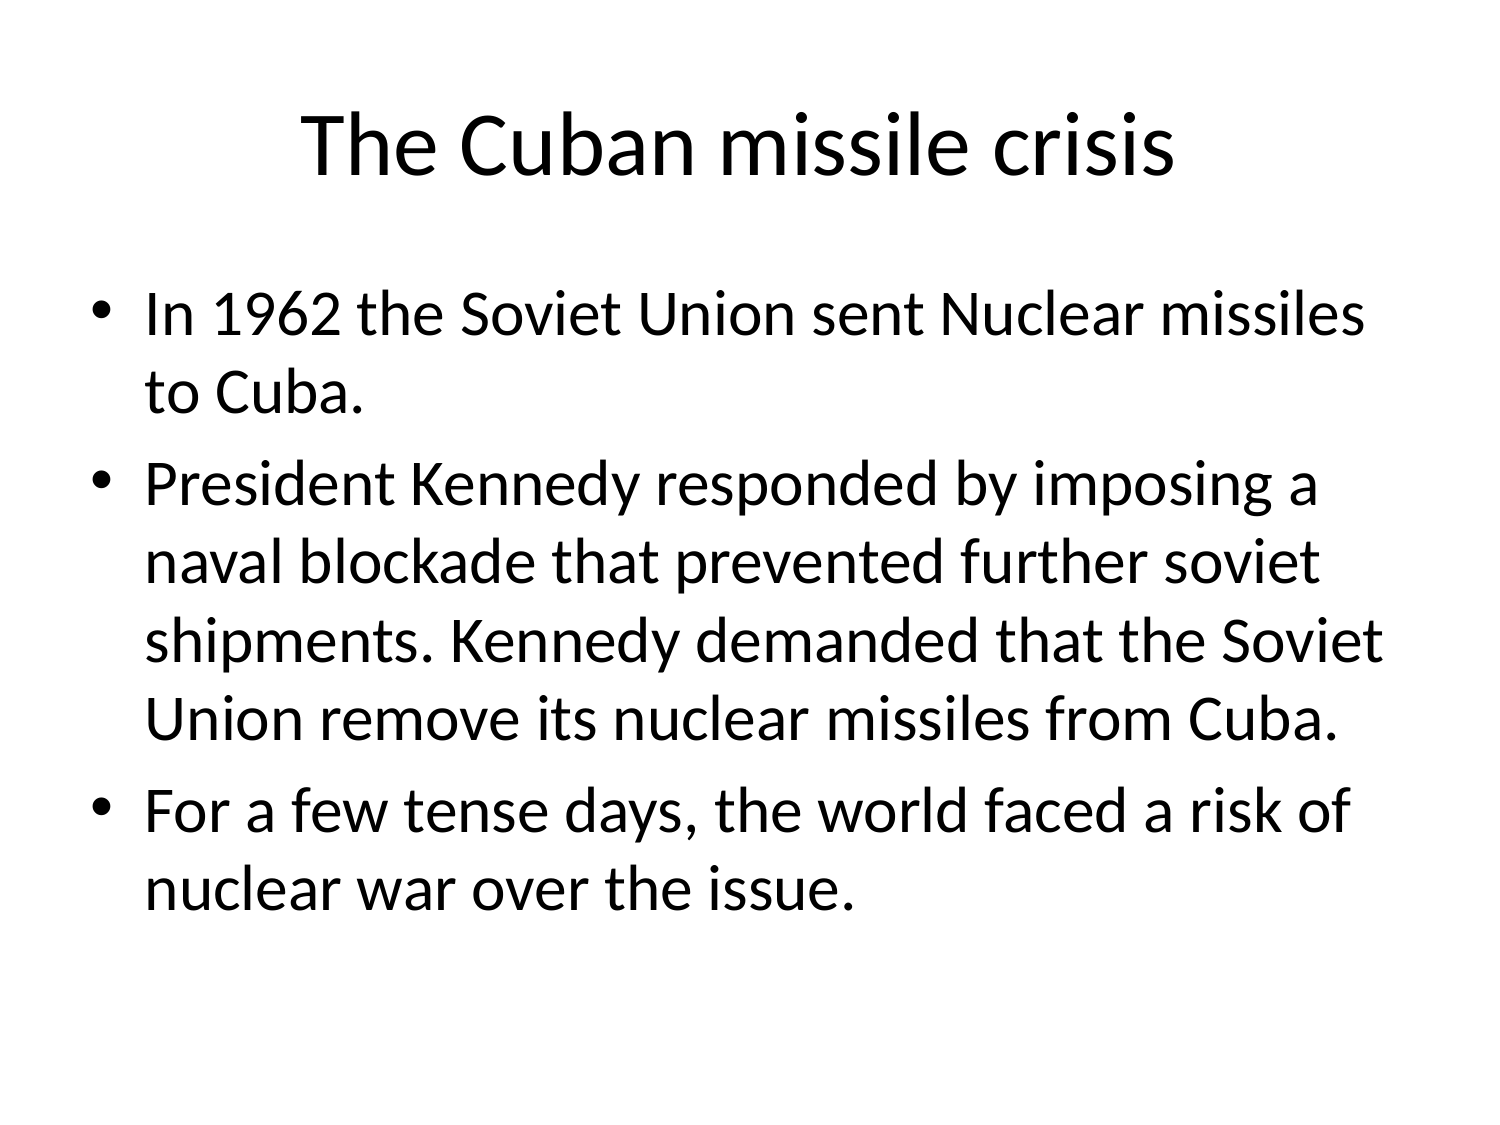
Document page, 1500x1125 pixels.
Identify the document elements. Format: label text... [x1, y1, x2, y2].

list In 1962 the Soviet Union sent Nuclear missiles to Cuba. President Kennedy responded by imposing a naval blockade that prevented further soviet shipments. Kennedy demanded that the Soviet Union remove its nuclear missiles from Cuba. For a few tense days, the world faced a risk of nuclear war over the issue. [75, 262, 1425, 1005]
title The Cuban missile crisis [75, 45, 1425, 233]
